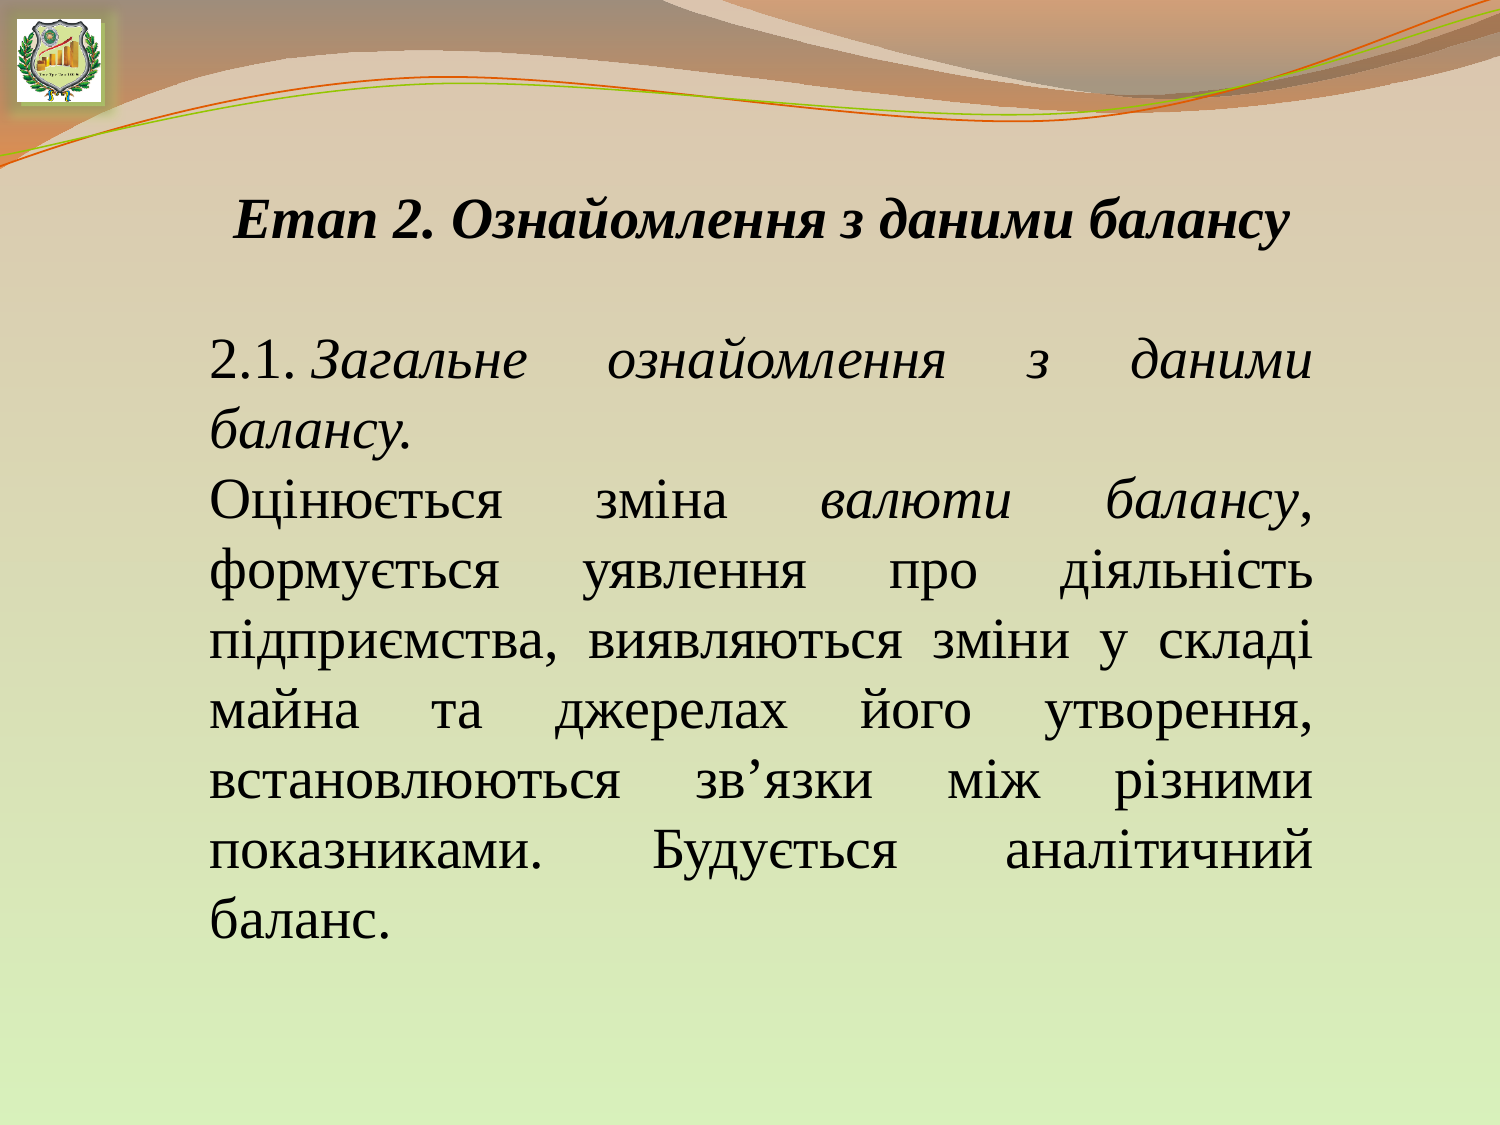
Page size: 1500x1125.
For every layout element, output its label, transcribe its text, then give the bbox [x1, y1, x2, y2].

text_box Етап 2. Ознайомлення з даними балансу 2.1. Загальне ознайомлення з даними балансу. Оцінюється зміна валюти балансу, формується уявлення про діяльність підприємства, виявляються зміни у складі майна та джерелах його утворення, встановлюються зв’язки між різними показниками. Будується аналітичний баланс. [194, 172, 1329, 958]
picture [17, 18, 101, 102]
